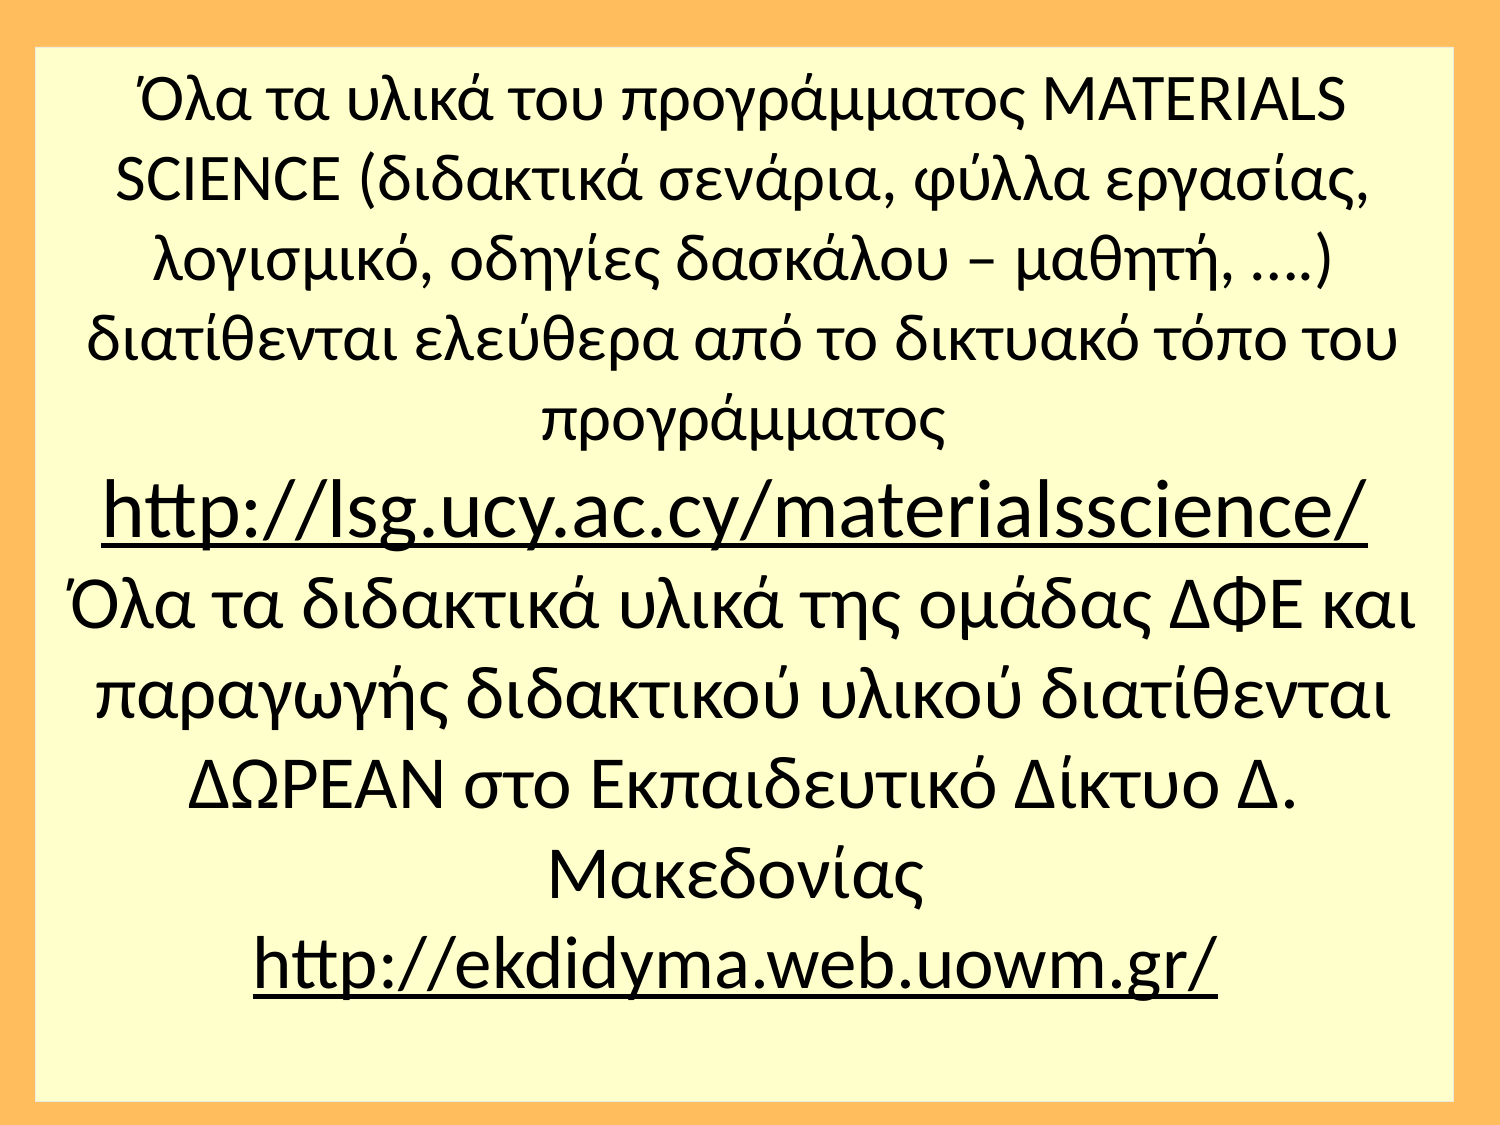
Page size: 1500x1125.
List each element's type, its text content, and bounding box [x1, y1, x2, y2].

text_box Όλα τα υλικά του προγράμματος MATERIALS SCIENCE (διδακτικά σενάρια, φύλλα εργασίας, λογισμικό, οδηγίες δασκάλου – μαθητή, ….) διατίθενται ελεύθερα από το δικτυακό τόπο του προγράμματος http://lsg.ucy.ac.cy/materialsscience/ Όλα τα διδακτικά υλικά της ομάδας ΔΦΕ και παραγωγής διδακτικού υλικού διατίθενται ΔΩΡΕΑΝ στο Εκπαιδευτικό Δίκτυο Δ. Μακεδονίας http://ekdidyma.web.uowm.gr/ [35, 46, 1453, 1102]
